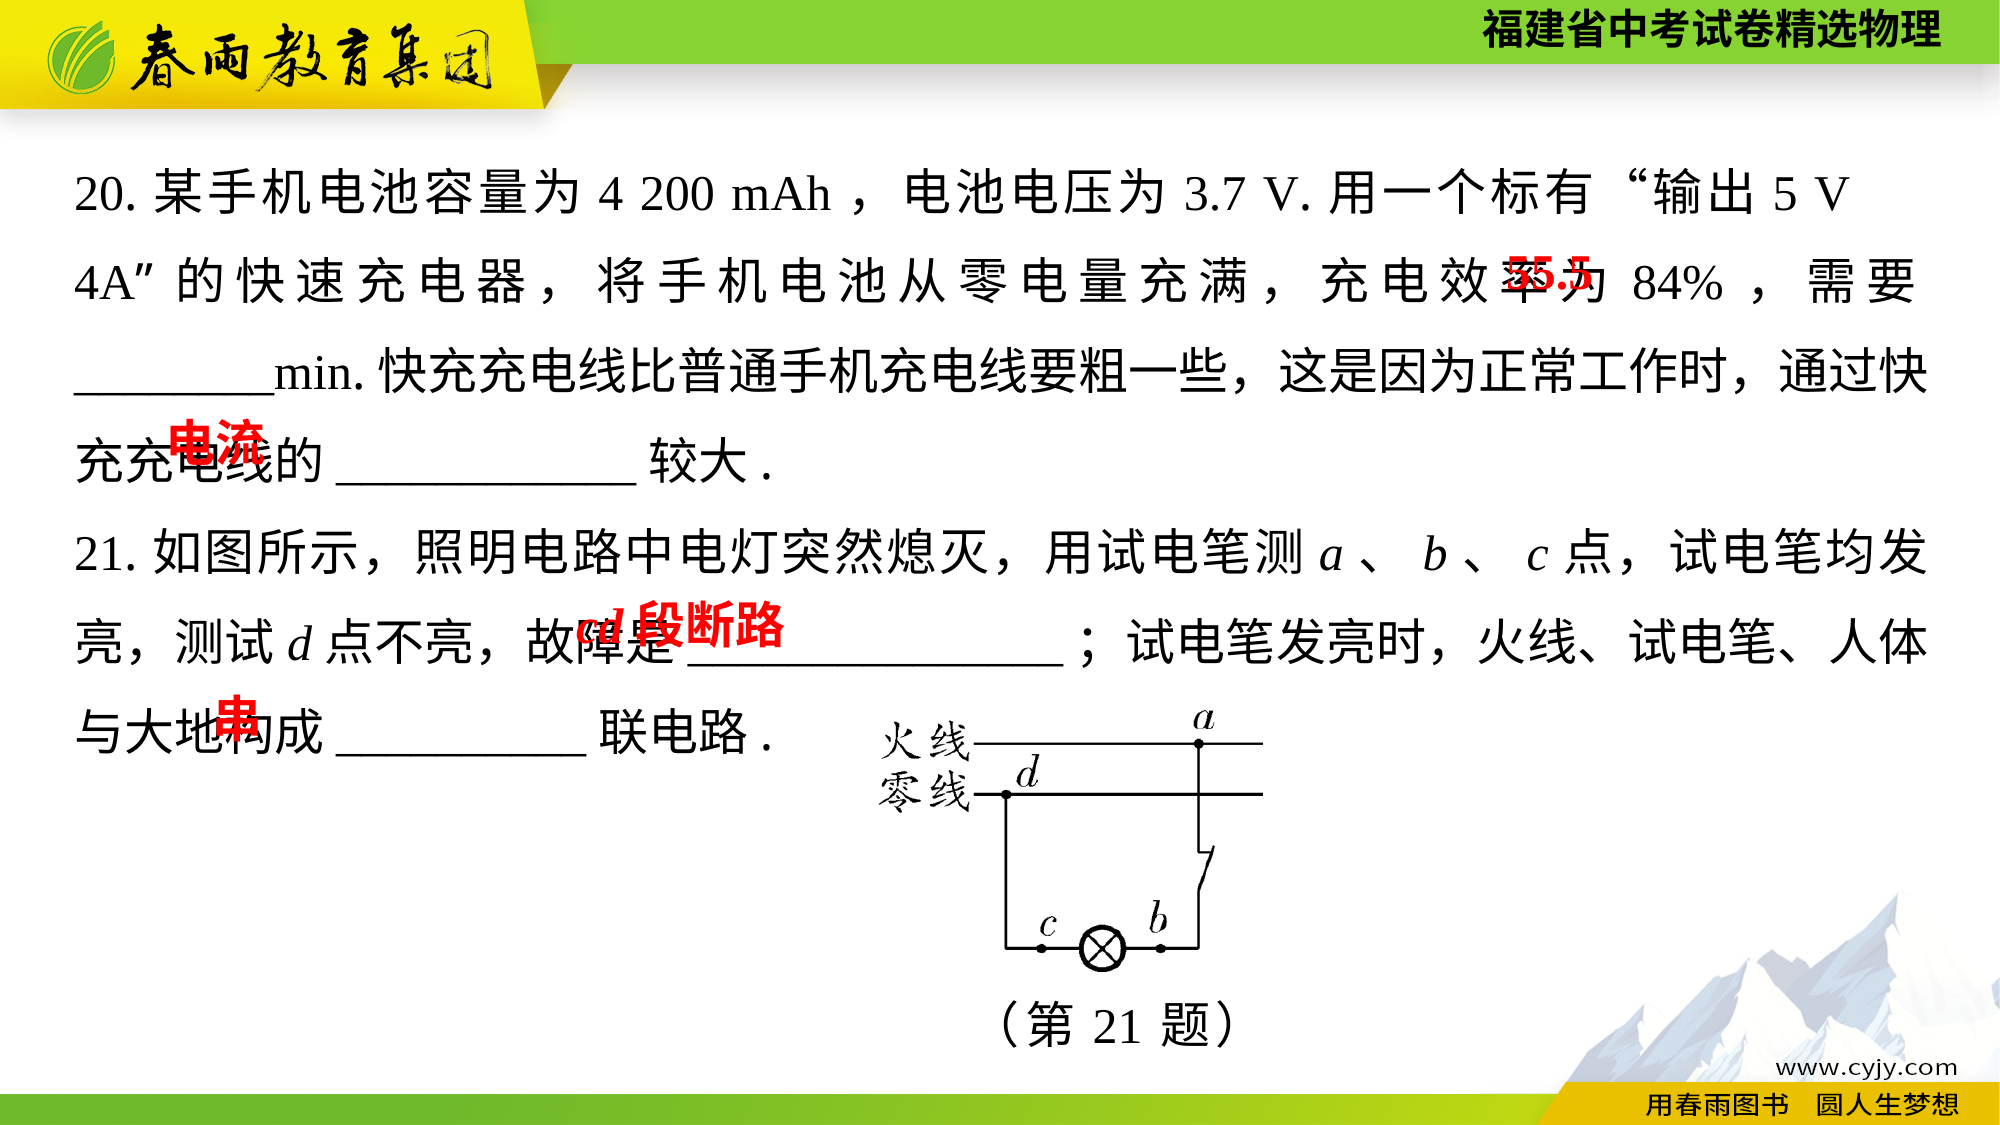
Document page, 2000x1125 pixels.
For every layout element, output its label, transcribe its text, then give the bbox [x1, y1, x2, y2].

text_box 电流 [150, 403, 281, 479]
text_box （第21题） [955, 955, 1336, 1061]
text_box 55.5 [1491, 231, 1671, 307]
text_box cd段断路 [561, 586, 851, 661]
list 20.某手机电池容量为4 200 mAh，电池电压为3.7 V.用一个标有“输出5 V 4A”的快速充电器，将手机电池从零电量充满，充电效率为84%，需要________min.快充充电线比普通手机充电线要粗一些，这是因为正常工作时，通过快充充电线的____________较大. 21.如图所示，照明电路中电灯突然熄灭，用试电笔测a、b、c点，试电笔均发亮，测试d点不亮，故障是_______________；试电笔发亮时，火线、试电笔、人体与大地构成__________联电路. [59, 122, 1944, 774]
text_box 串 [197, 680, 328, 756]
picture [0, 0, 2000, 1125]
